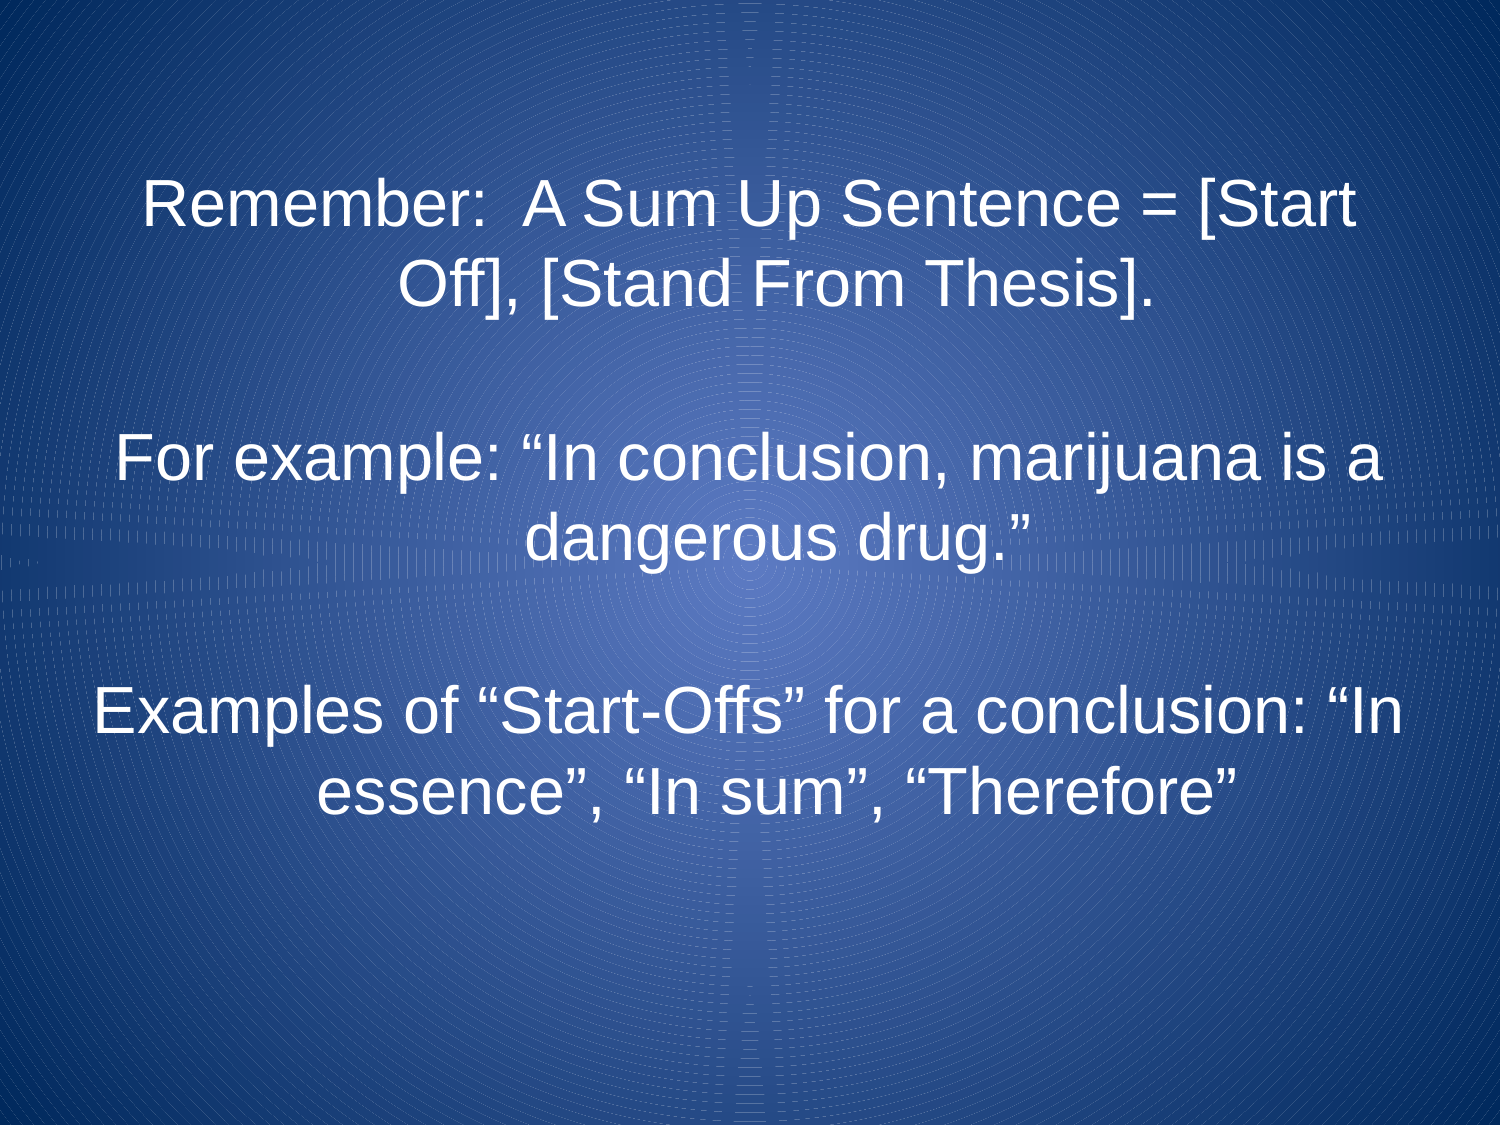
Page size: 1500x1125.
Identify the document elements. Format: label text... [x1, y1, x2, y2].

list Remember: A Sum Up Sentence = [Start Off], [Stand From Thesis]. For example: “In conclusion, marijuana is a dangerous drug.” Examples of “Start-Offs” for a conclusion: “In essence”, “In sum”, “Therefore” [75, 152, 1425, 1005]
